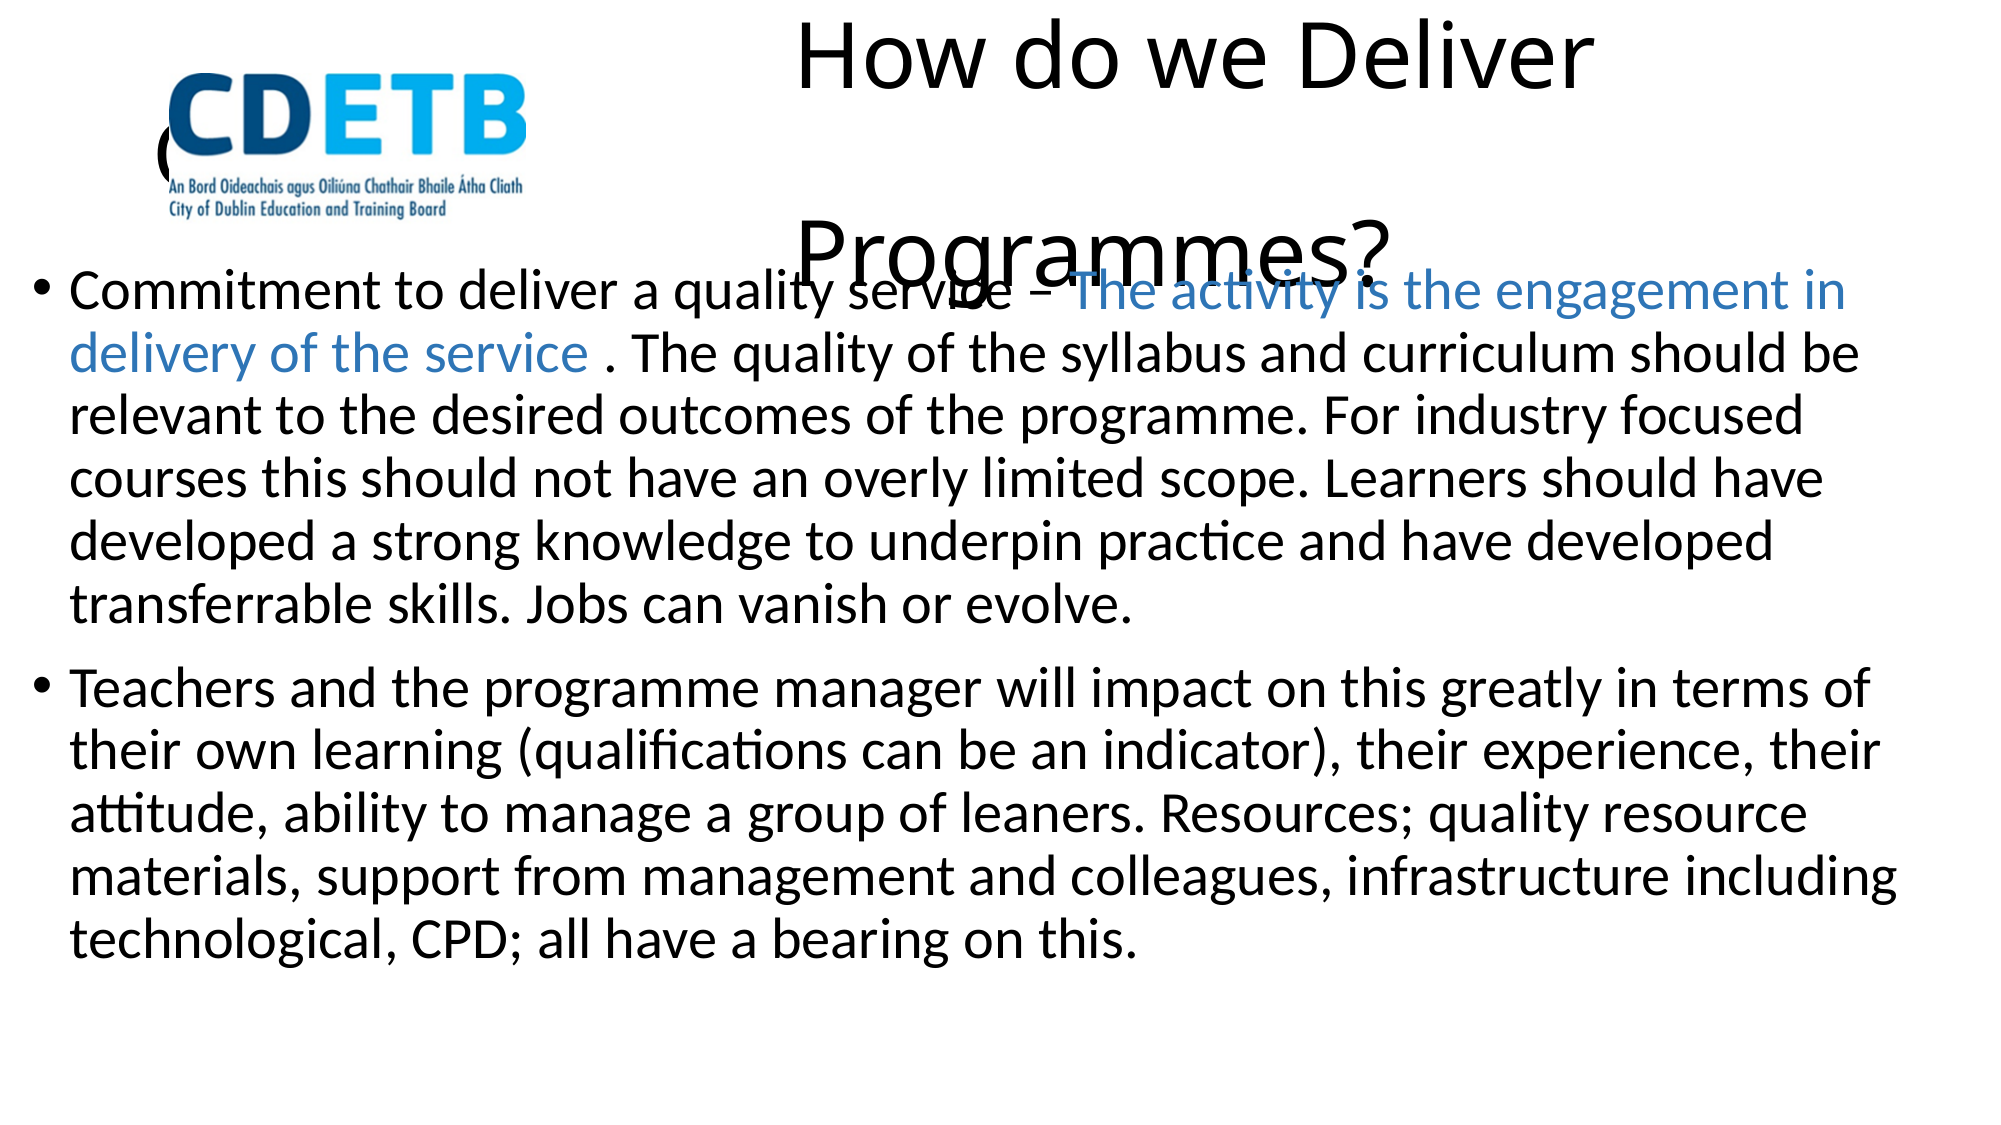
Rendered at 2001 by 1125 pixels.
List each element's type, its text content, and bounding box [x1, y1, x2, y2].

list Commitment to deliver a quality service – The activity is the engagement in delivery of the service . The quality of the syllabus and curriculum should be relevant to the desired outcomes of the programme. For industry focused courses this should not have an overly limited scope. Learners should have developed a strong knowledge to underpin practice and have developed transferrable skills. Jobs can vanish or evolve. Teachers and the programme manager will impact on this greatly in terms of their own learning (qualifications can be an indicator), their experience, their attitude, ability to manage a group of leaners. Resources; quality resource materials, support from management and colleagues, infrastructure including technological, CPD; all have a bearing on this. [16, 251, 1980, 1125]
picture [484, 90, 504, 105]
picture [484, 120, 506, 138]
picture [169, 73, 526, 242]
title How do we Deliver Quality Programmes? [137, 31, 1863, 251]
